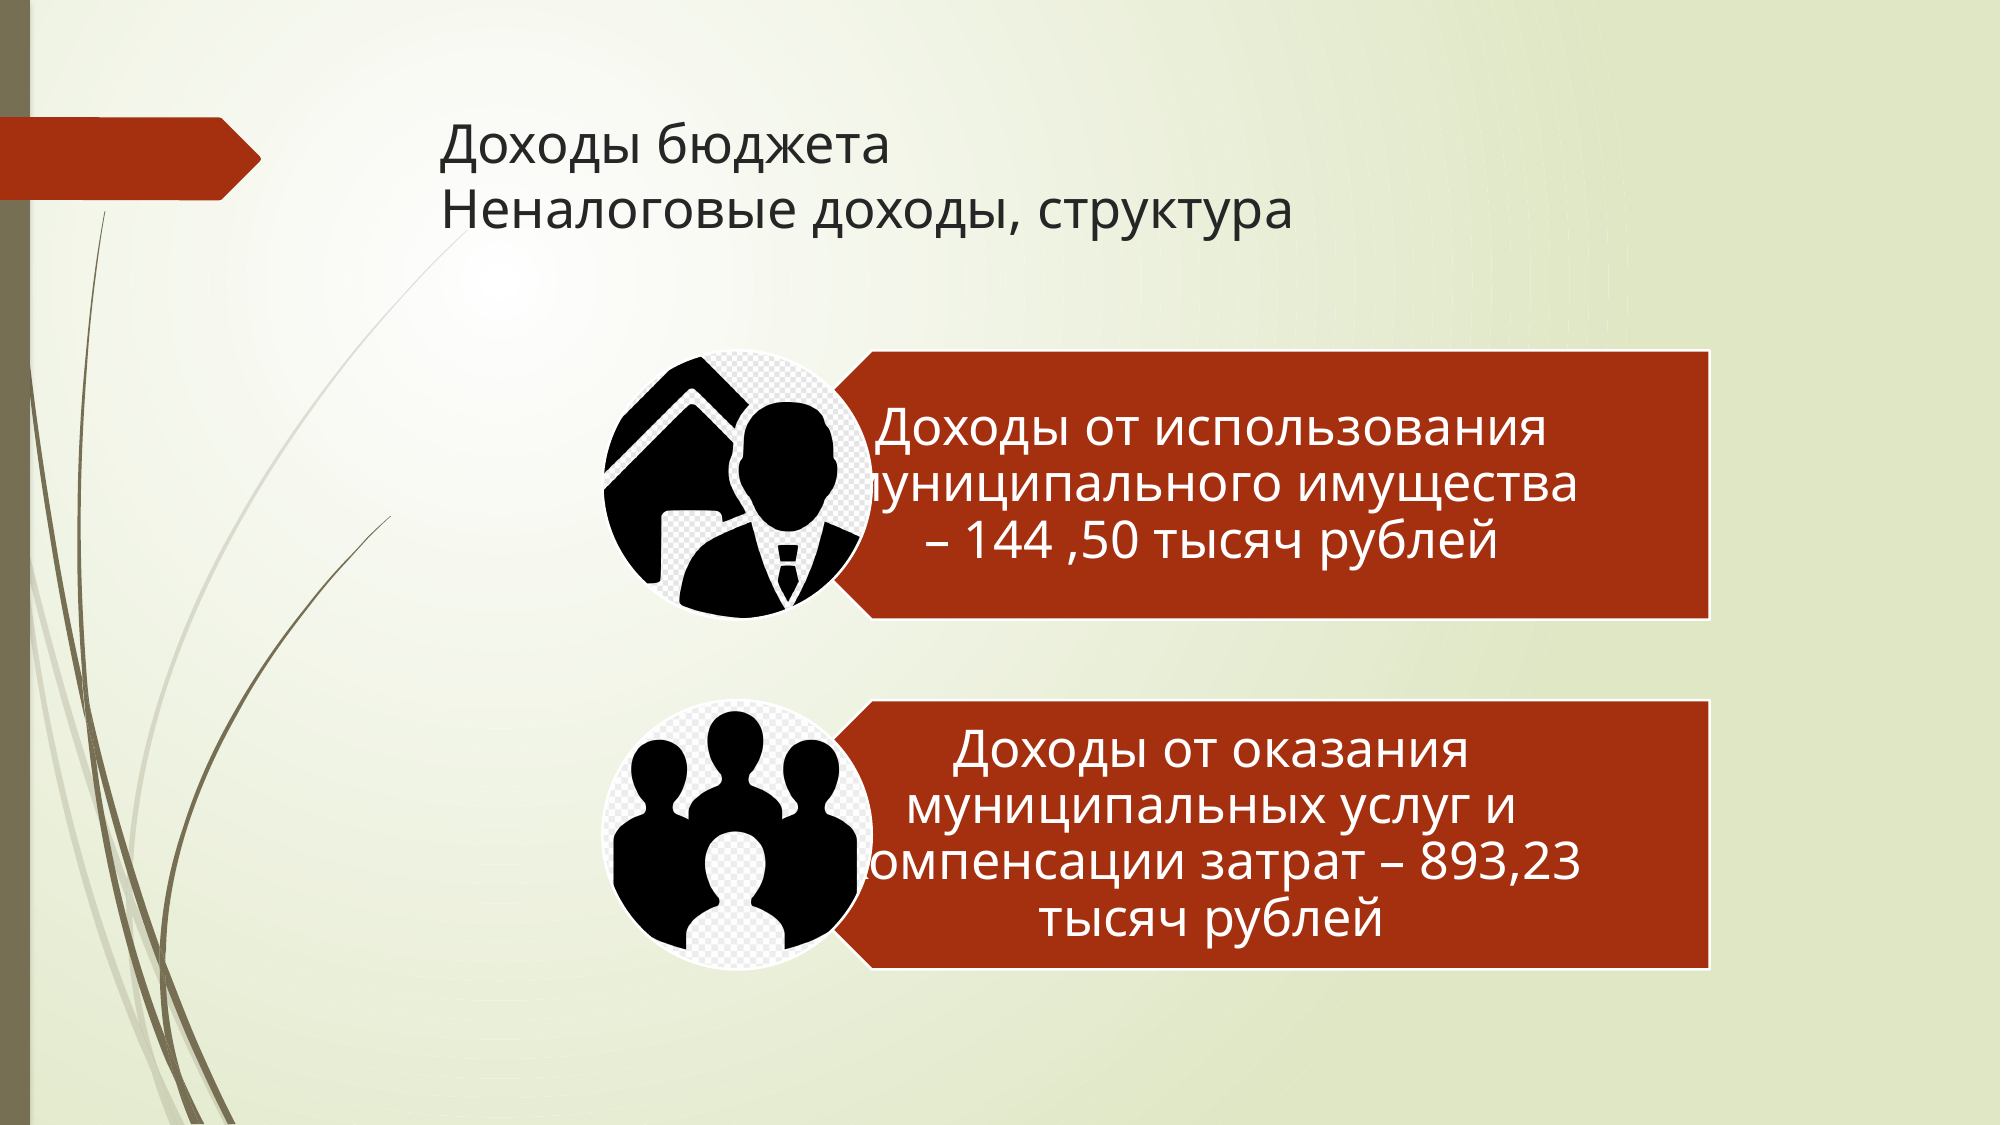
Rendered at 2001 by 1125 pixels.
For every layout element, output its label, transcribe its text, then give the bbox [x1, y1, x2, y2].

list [424, 349, 1888, 971]
title Доходы бюджета Неналоговые доходы, структура [425, 102, 1888, 313]
